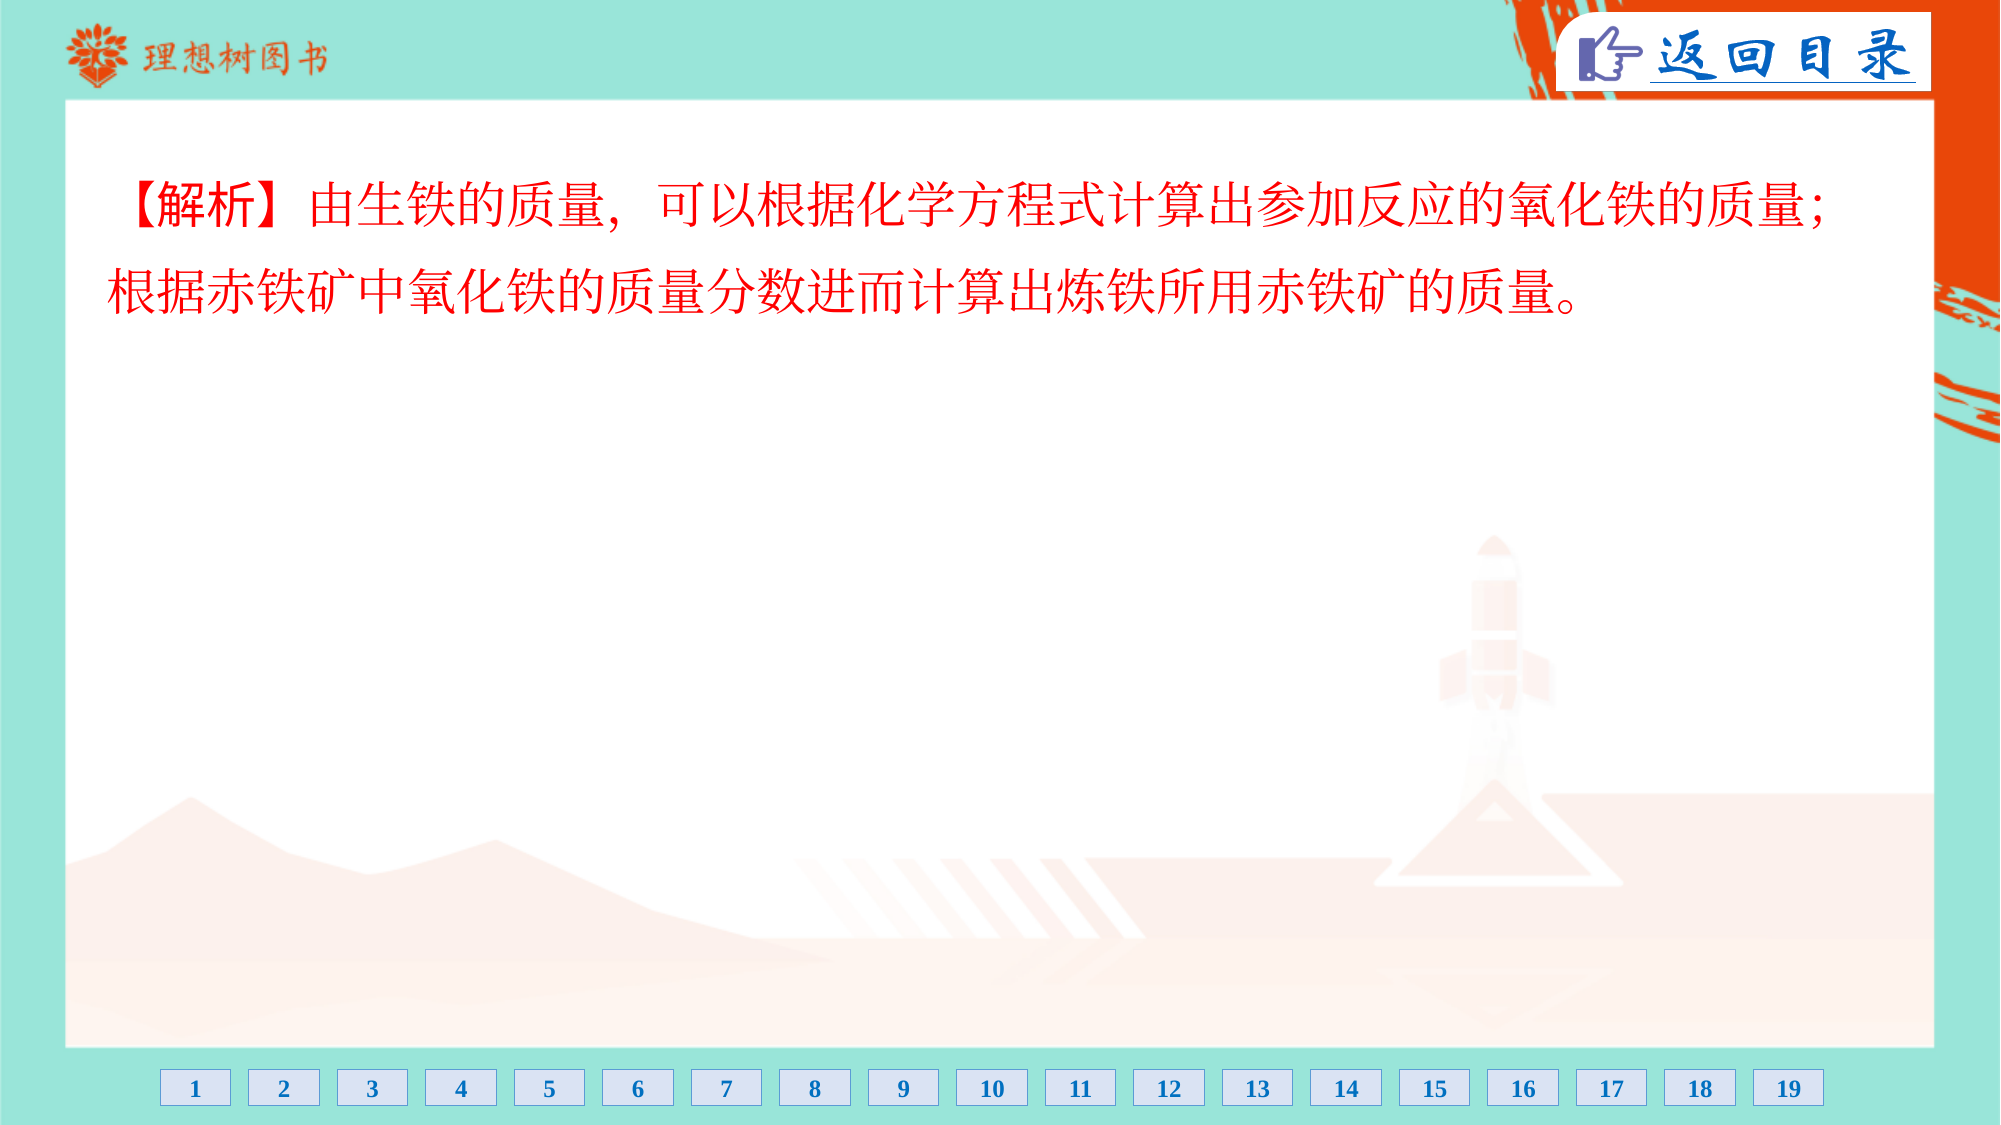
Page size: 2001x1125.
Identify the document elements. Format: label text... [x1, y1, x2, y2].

text_box 【解析】由生铁的质量，可以根据化学方程式计算出参加反应的氧化铁的质量； 根据赤铁矿中氧化铁的质量分数进而计算出炼铁所用赤铁矿的质量。 [106, 141, 1895, 312]
picture [0, 0, 2000, 1125]
